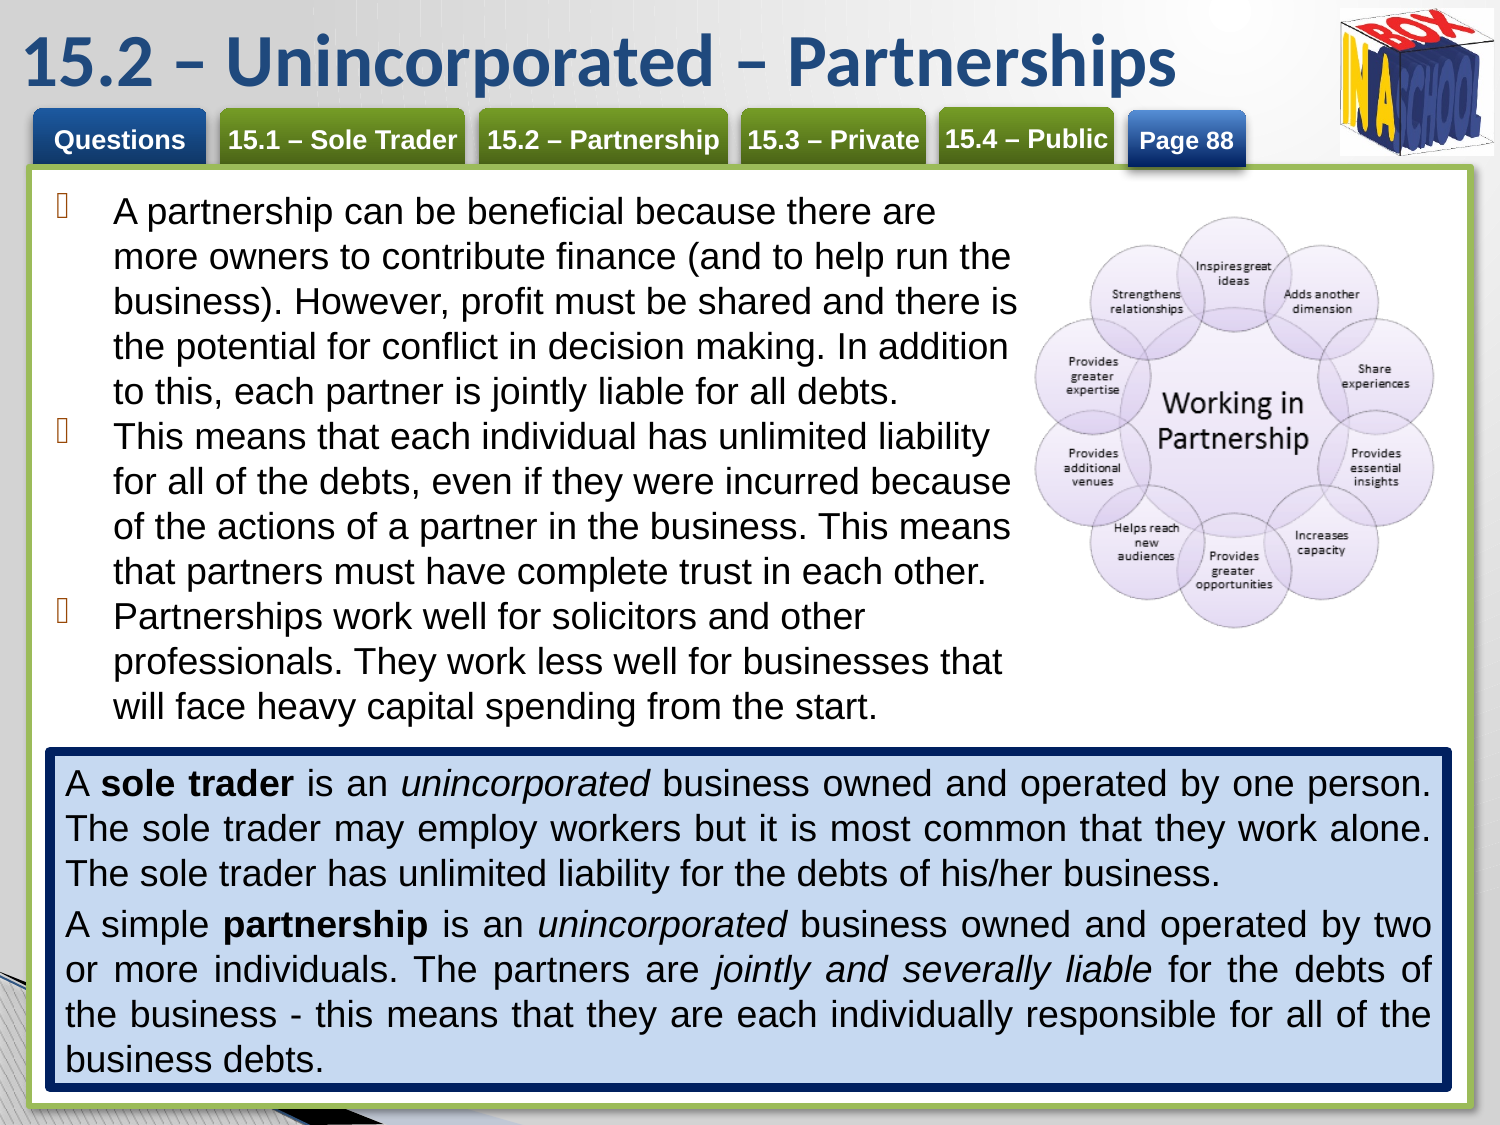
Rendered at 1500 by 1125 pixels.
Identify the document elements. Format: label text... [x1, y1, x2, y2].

picture [1340, 8, 1495, 156]
title 15.2 – Unincorporated – Partnerships [5, 11, 1270, 102]
text_box A partnership can be beneficial because there are more owners to contribute finance (and to help run the business). However, profit must be shared and there is the potential for conflict in decision making. In addition to this, each partner is jointly liable for all debts. This means that each individual has unlimited liability for all of the debts, even if they were incurred because of the actions of a partner in the business. This means that partners must have complete trust in each other. Partnerships work well for solicitors and other professionals. They work less well for businesses that will face heavy capital spending from the start. [41, 179, 1046, 735]
picture [281, 1114, 303, 1125]
text_box A sole trader is an unincorporated business owned and operated by one person. The sole trader may employ workers but it is most common that they work alone. The sole trader has unlimited liability for the debts of his/her business. A simple partnership is an unincorporated business owned and operated by two or more individuals. The partners are jointly and severally liable for the debts of the business - this means that they are each individually responsible for all of the business debts. [50, 751, 1447, 1088]
picture [1015, 214, 1453, 630]
text_box Page 88 [1127, 109, 1247, 167]
